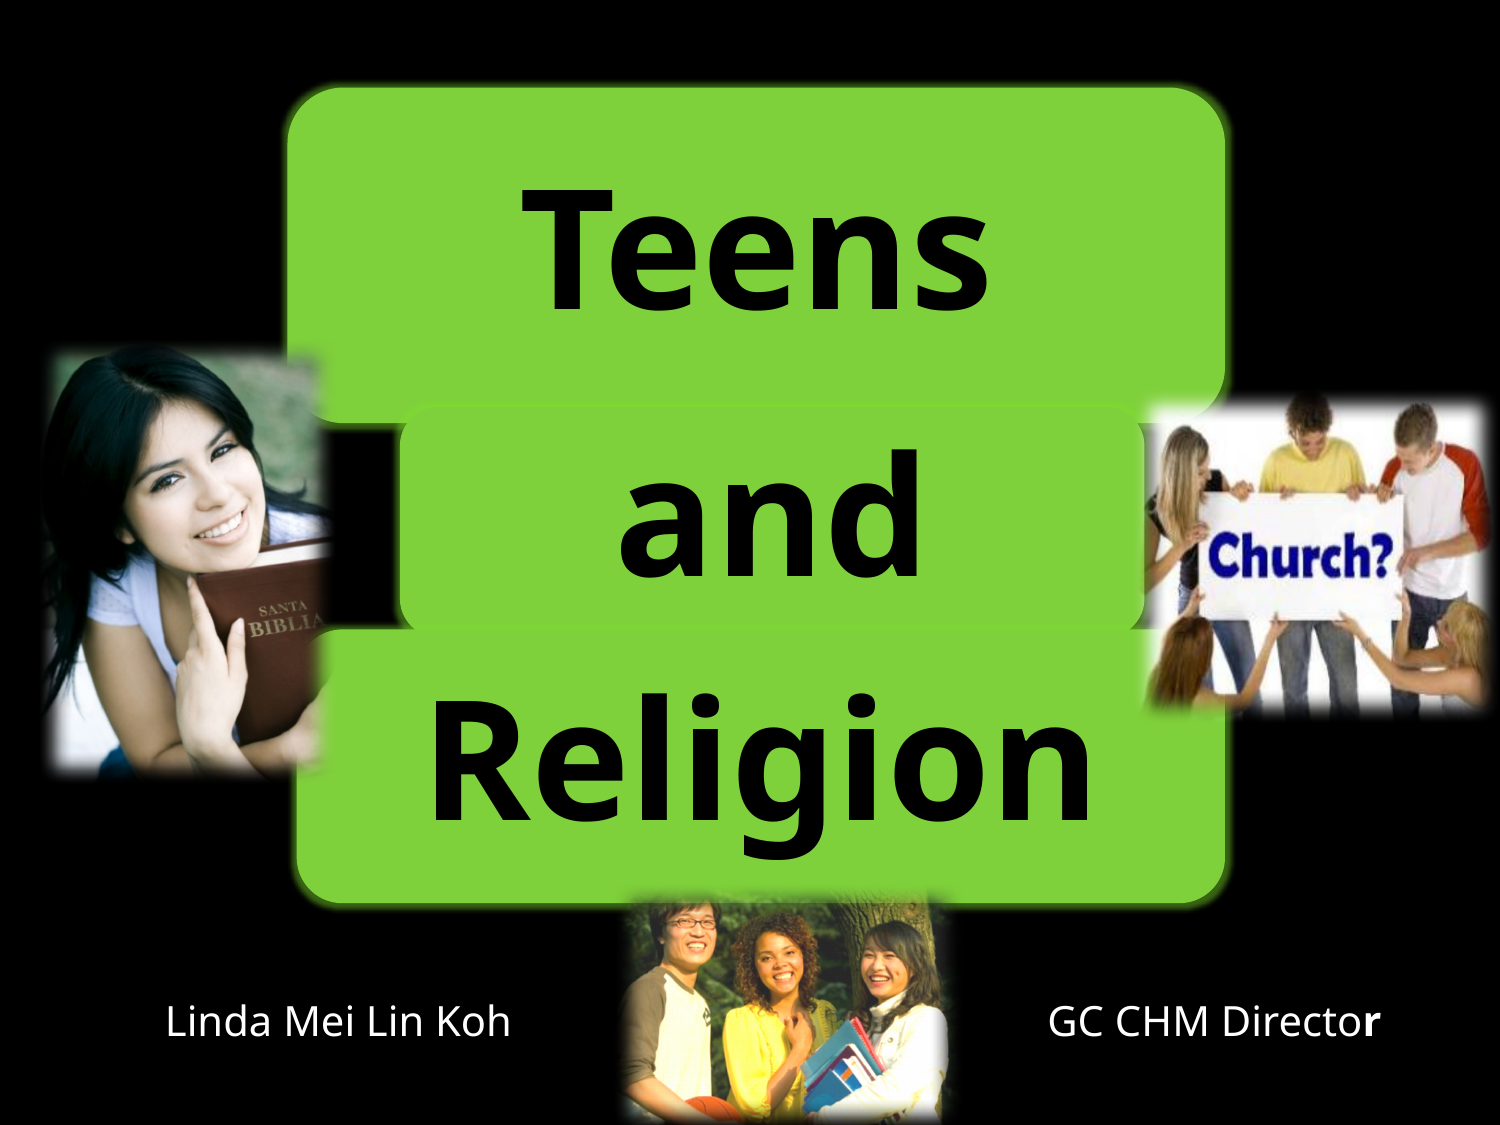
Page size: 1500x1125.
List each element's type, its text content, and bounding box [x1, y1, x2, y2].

picture [1130, 387, 1500, 726]
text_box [287, 87, 1226, 963]
picture [36, 337, 338, 786]
picture [612, 881, 965, 1125]
text_box Linda Mei Lin Koh [149, 987, 594, 1053]
text_box GC CHM Director [1032, 987, 1397, 1053]
